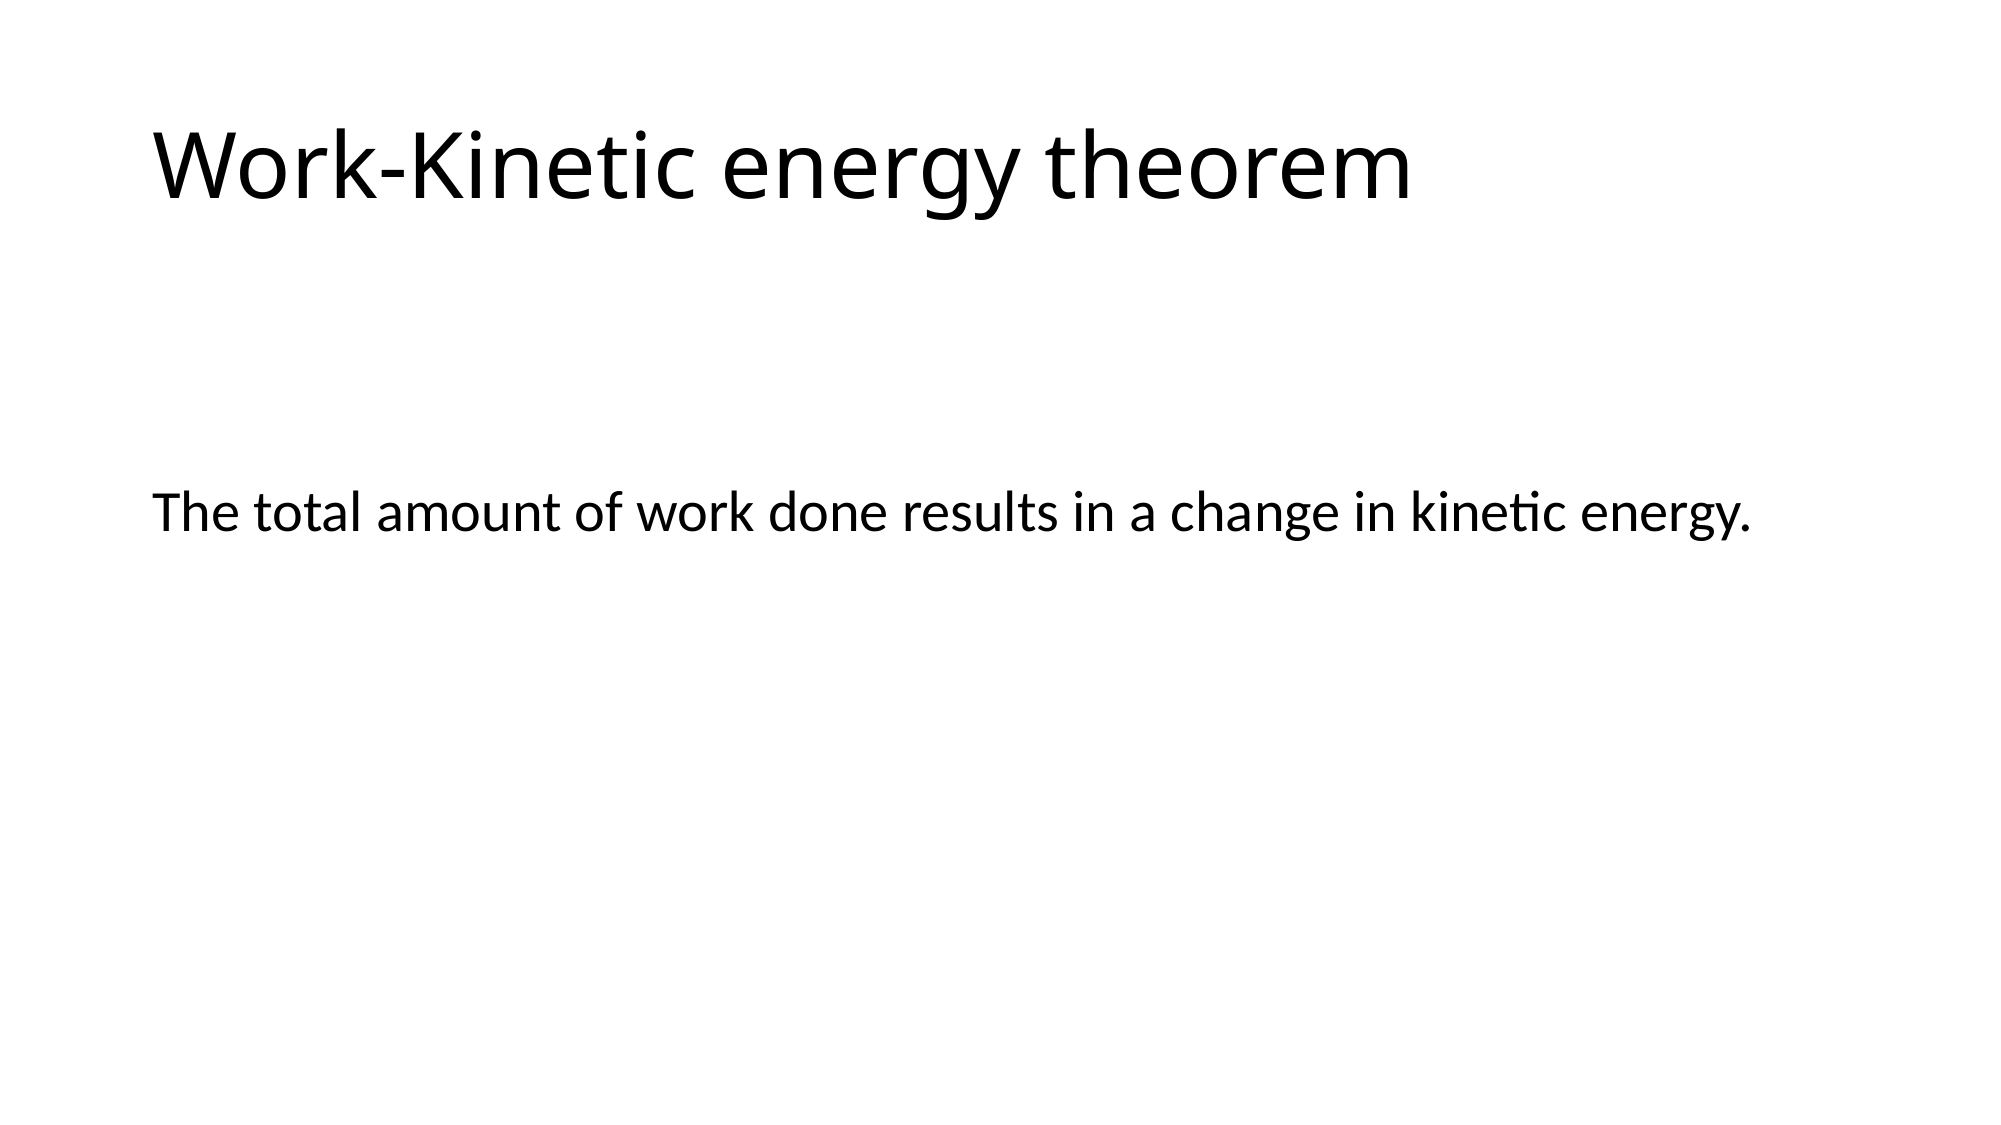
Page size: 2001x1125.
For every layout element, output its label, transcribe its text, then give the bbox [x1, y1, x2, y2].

title Work-Kinetic energy theorem [137, 59, 1863, 278]
